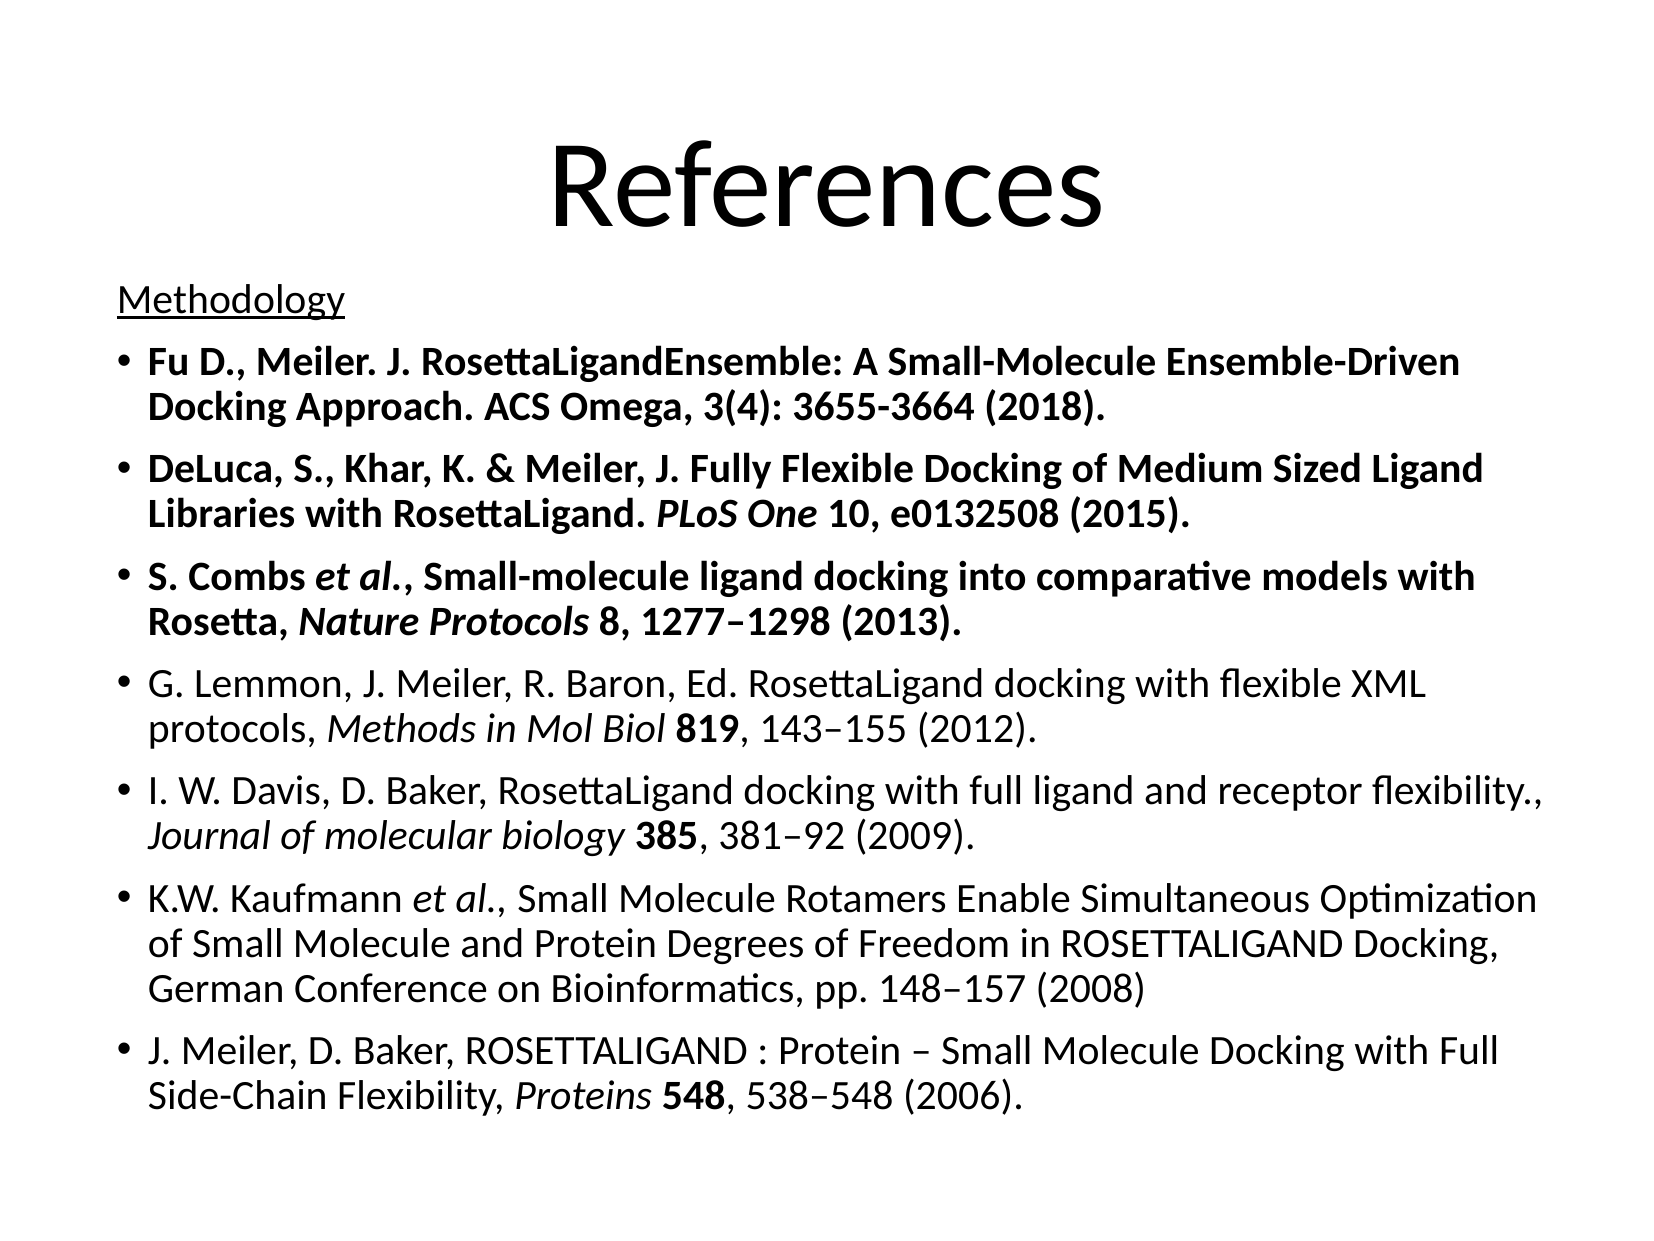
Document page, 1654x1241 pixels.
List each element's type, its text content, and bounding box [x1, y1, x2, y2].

title References [113, 66, 1540, 270]
list Methodology Fu D., Meiler. J. RosettaLigandEnsemble: A Small-Molecule Ensemble-Driven Docking Approach. ACS Omega, 3(4): 3655-3664 (2018). DeLuca, S., Khar, K. & Meiler, J. Fully Flexible Docking of Medium Sized Ligand Libraries with RosettaLigand. PLoS One 10, e0132508 (2015). S. Combs et al., Small-molecule ligand docking into comparative models with Rosetta, Nature Protocols 8, 1277–1298 (2013). G. Lemmon, J. Meiler, R. Baron, Ed. RosettaLigand docking with flexible XML protocols, Methods in Mol Biol 819, 143–155 (2012). I. W. Davis, D. Baker, RosettaLigand docking with full ligand and receptor flexibility., Journal of molecular biology 385, 381–92 (2009). K.W. Kaufmann et al., Small Molecule Rotamers Enable Simultaneous Optimization of Small Molecule and Protein Degrees of Freedom in ROSETTALIGAND Docking, German Conference on Bioinformatics, pp. 148–157 (2008) J. Meiler, D. Baker, ROSETTALIGAND : Protein – Small Molecule Docking with Full Side-Chain Flexibility, Proteins 548, 538–548 (2006). [101, 270, 1577, 1083]
